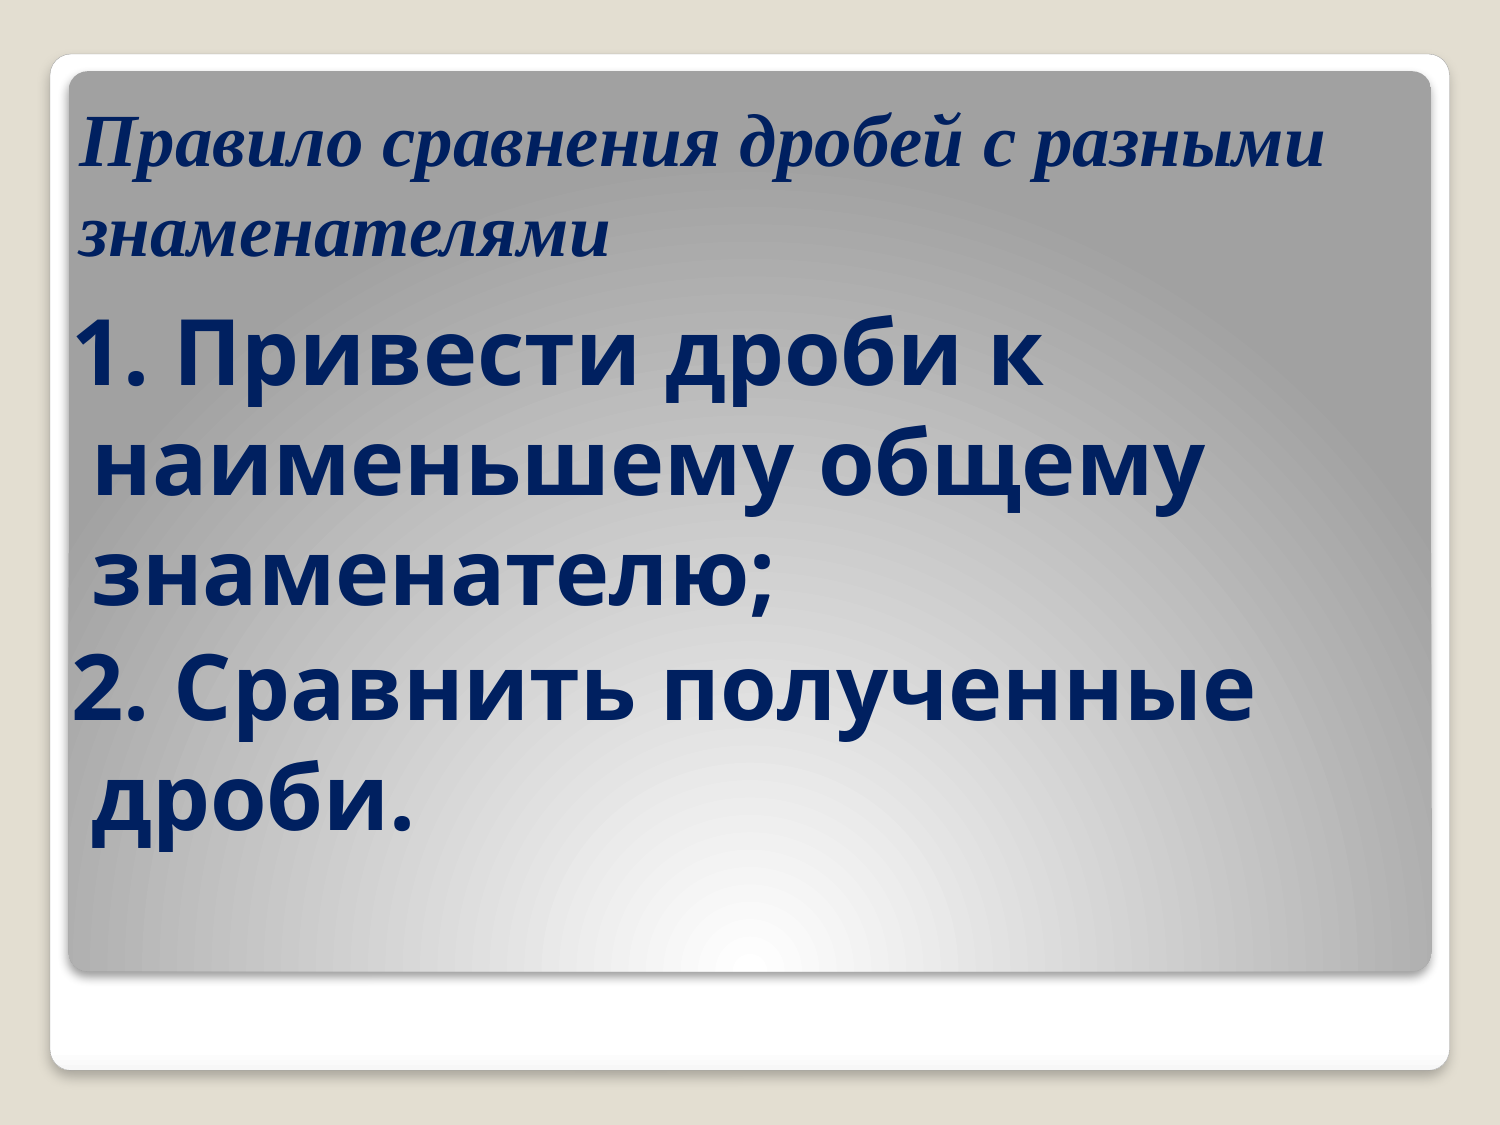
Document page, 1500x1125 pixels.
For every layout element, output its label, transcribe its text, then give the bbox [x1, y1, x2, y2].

list 1. Привести дроби к наименьшему общему знаменателю; 2. Сравнить полученные дроби. [17, 278, 1483, 1071]
title Правило сравнения дробей с разными знаменателями [64, 30, 1425, 278]
